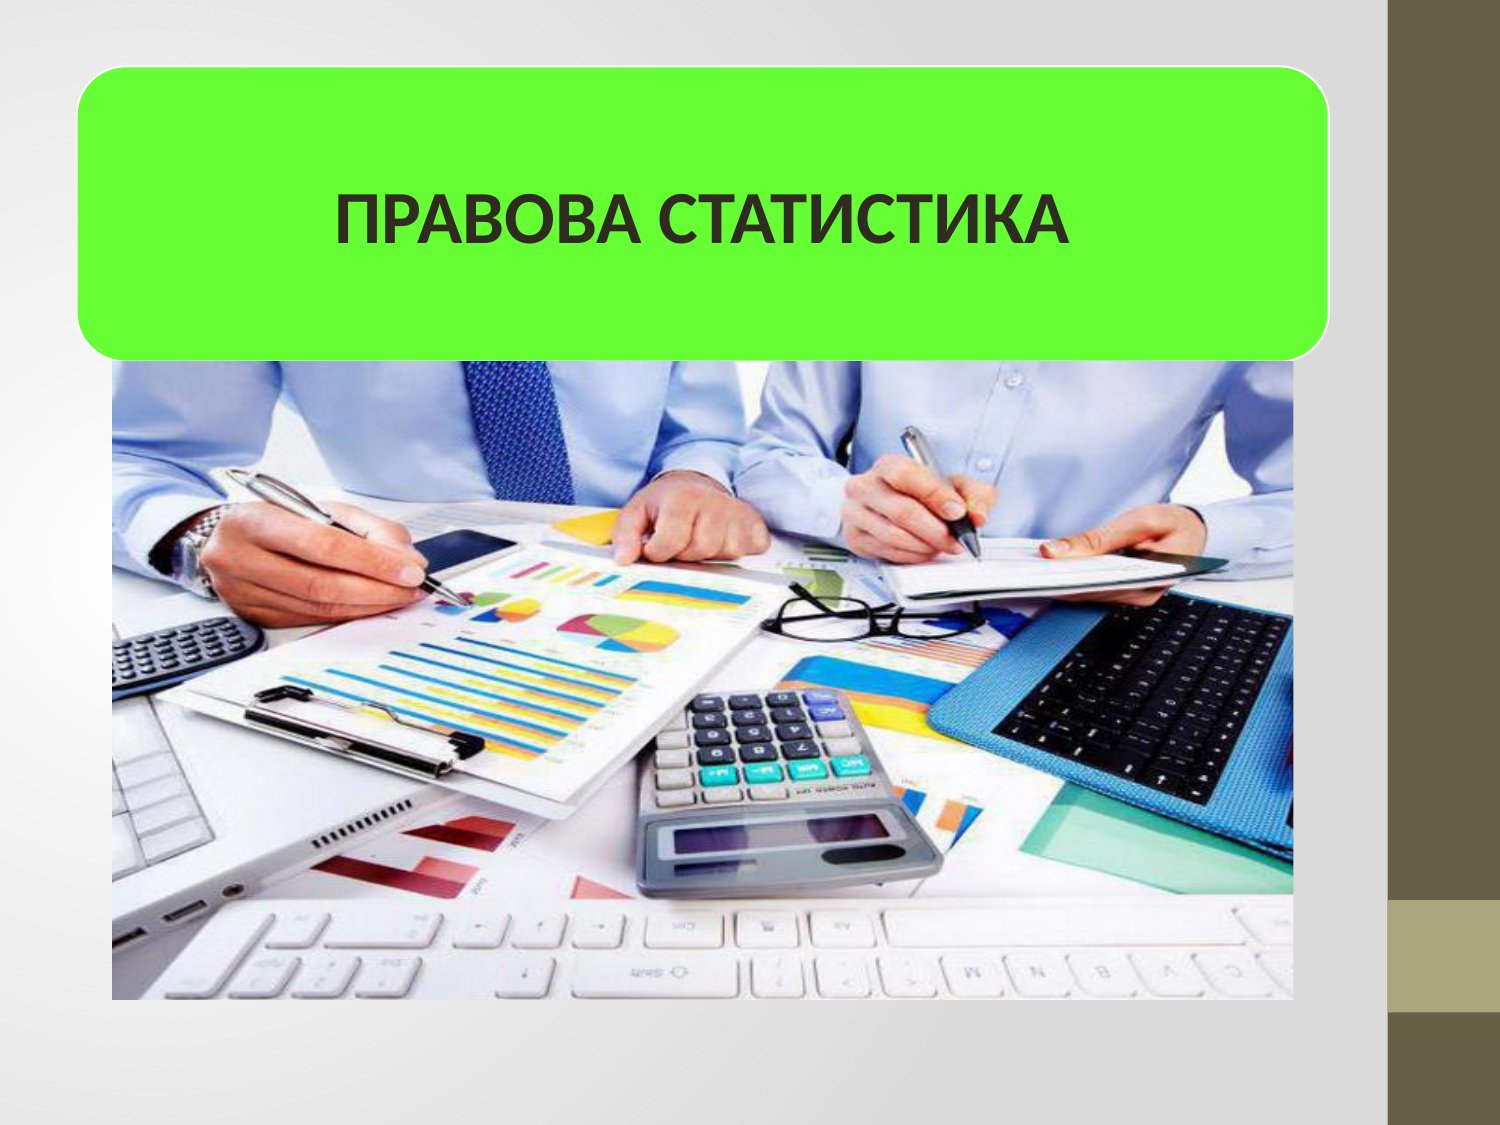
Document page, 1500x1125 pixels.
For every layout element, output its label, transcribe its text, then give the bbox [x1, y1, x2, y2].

picture [111, 361, 1294, 1001]
text_box ПРАВОВА СТАТИСТИКА [75, 65, 1330, 361]
